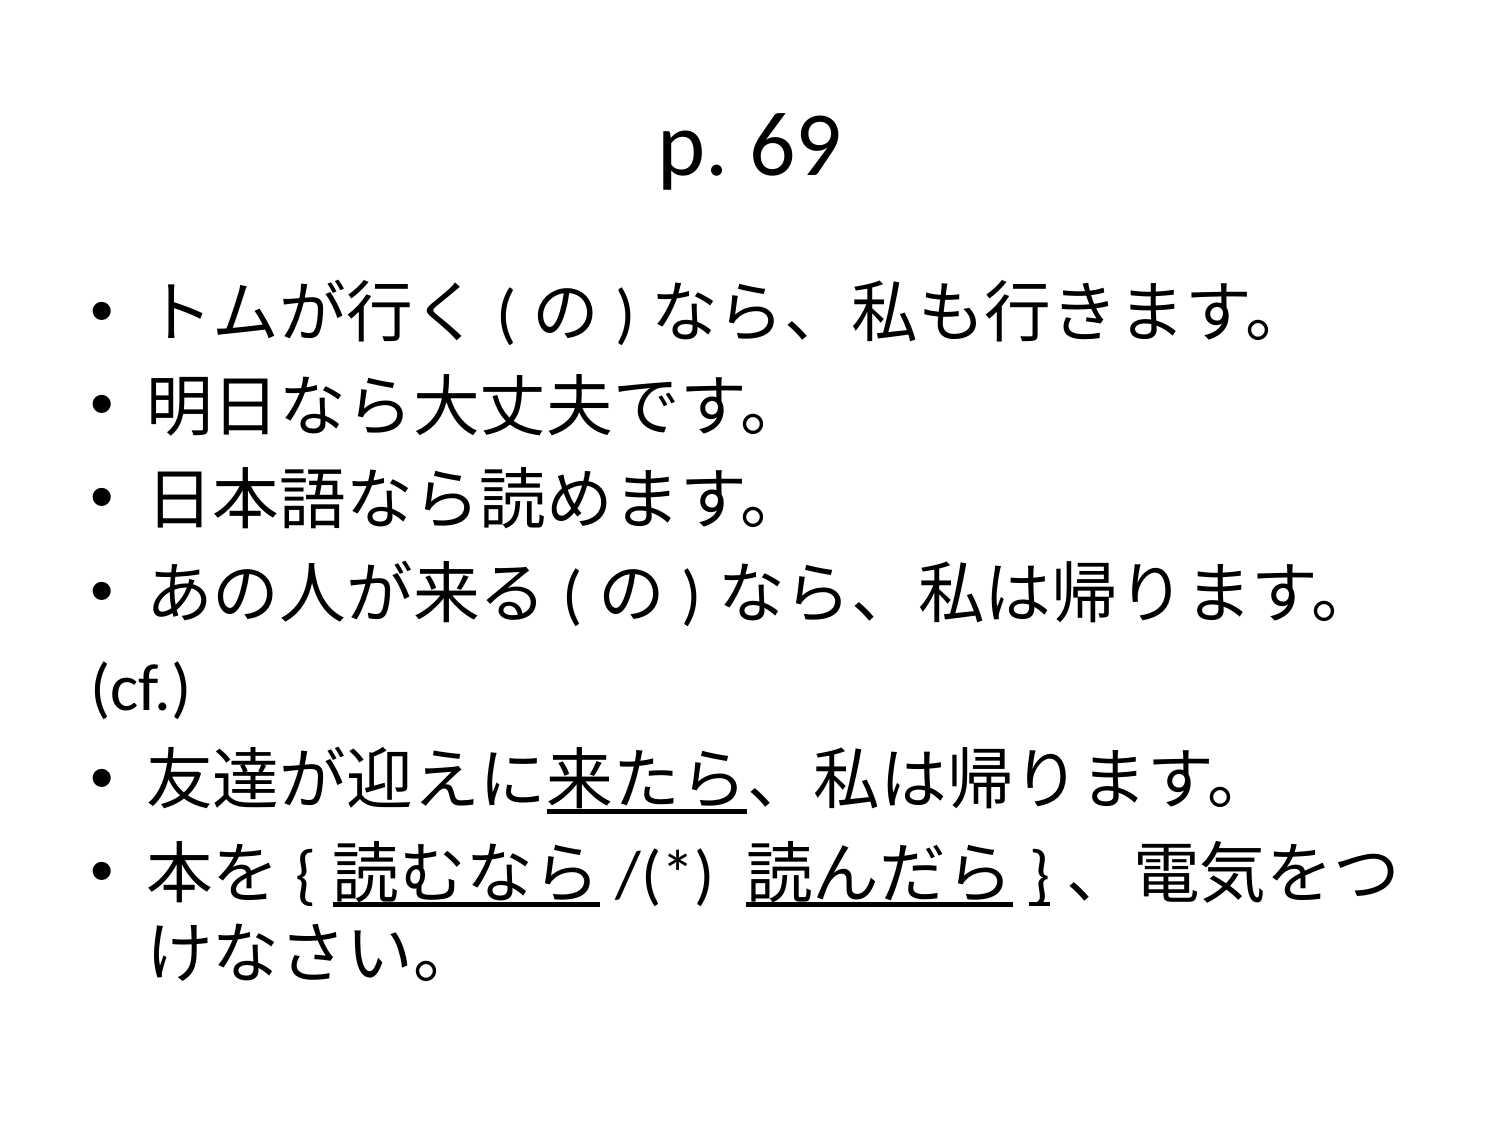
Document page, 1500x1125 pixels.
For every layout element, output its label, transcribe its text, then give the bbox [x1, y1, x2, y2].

title p. 69 [75, 45, 1425, 233]
list トムが行く(の)なら、私も行きます。 明日なら大丈夫です。 日本語なら読めます。 あの人が来る(の)なら、私は帰ります。 (cf.) 友達が迎えに来たら、私は帰ります。 本を{読むなら/(*) 読んだら}、電気をつけなさい。 [75, 262, 1460, 1005]
